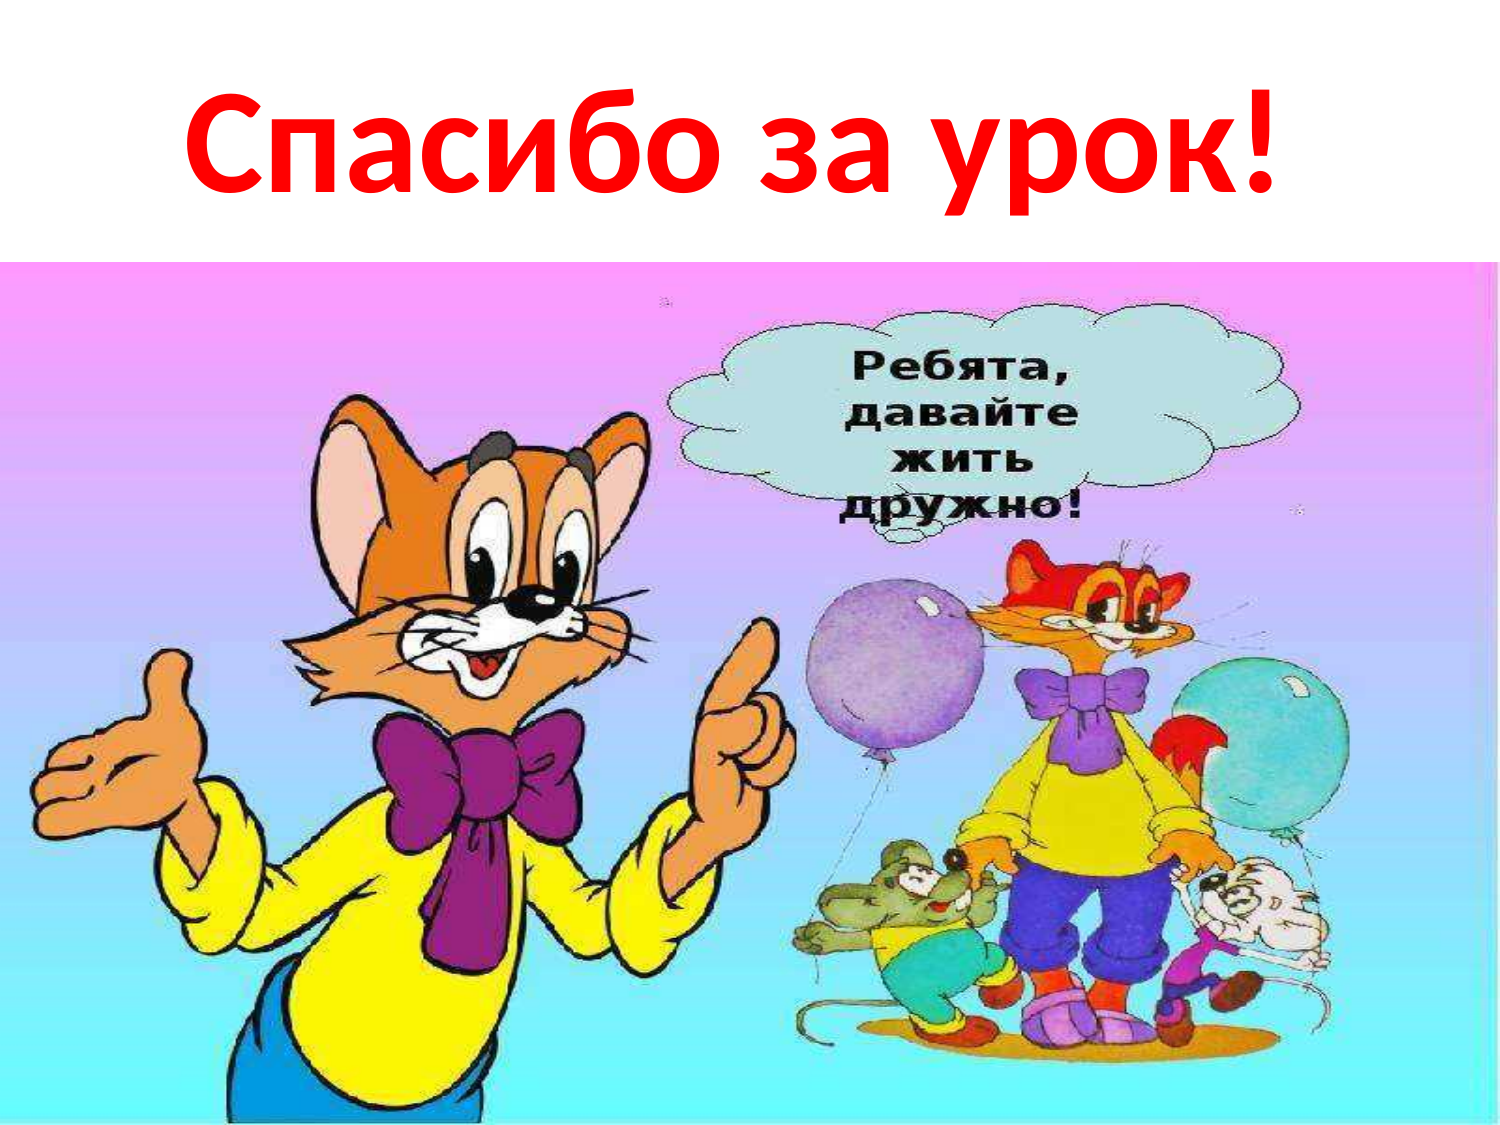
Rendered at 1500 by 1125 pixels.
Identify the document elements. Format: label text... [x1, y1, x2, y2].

text_box Спасибо за урок! [169, 35, 1302, 231]
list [0, 262, 1500, 1125]
